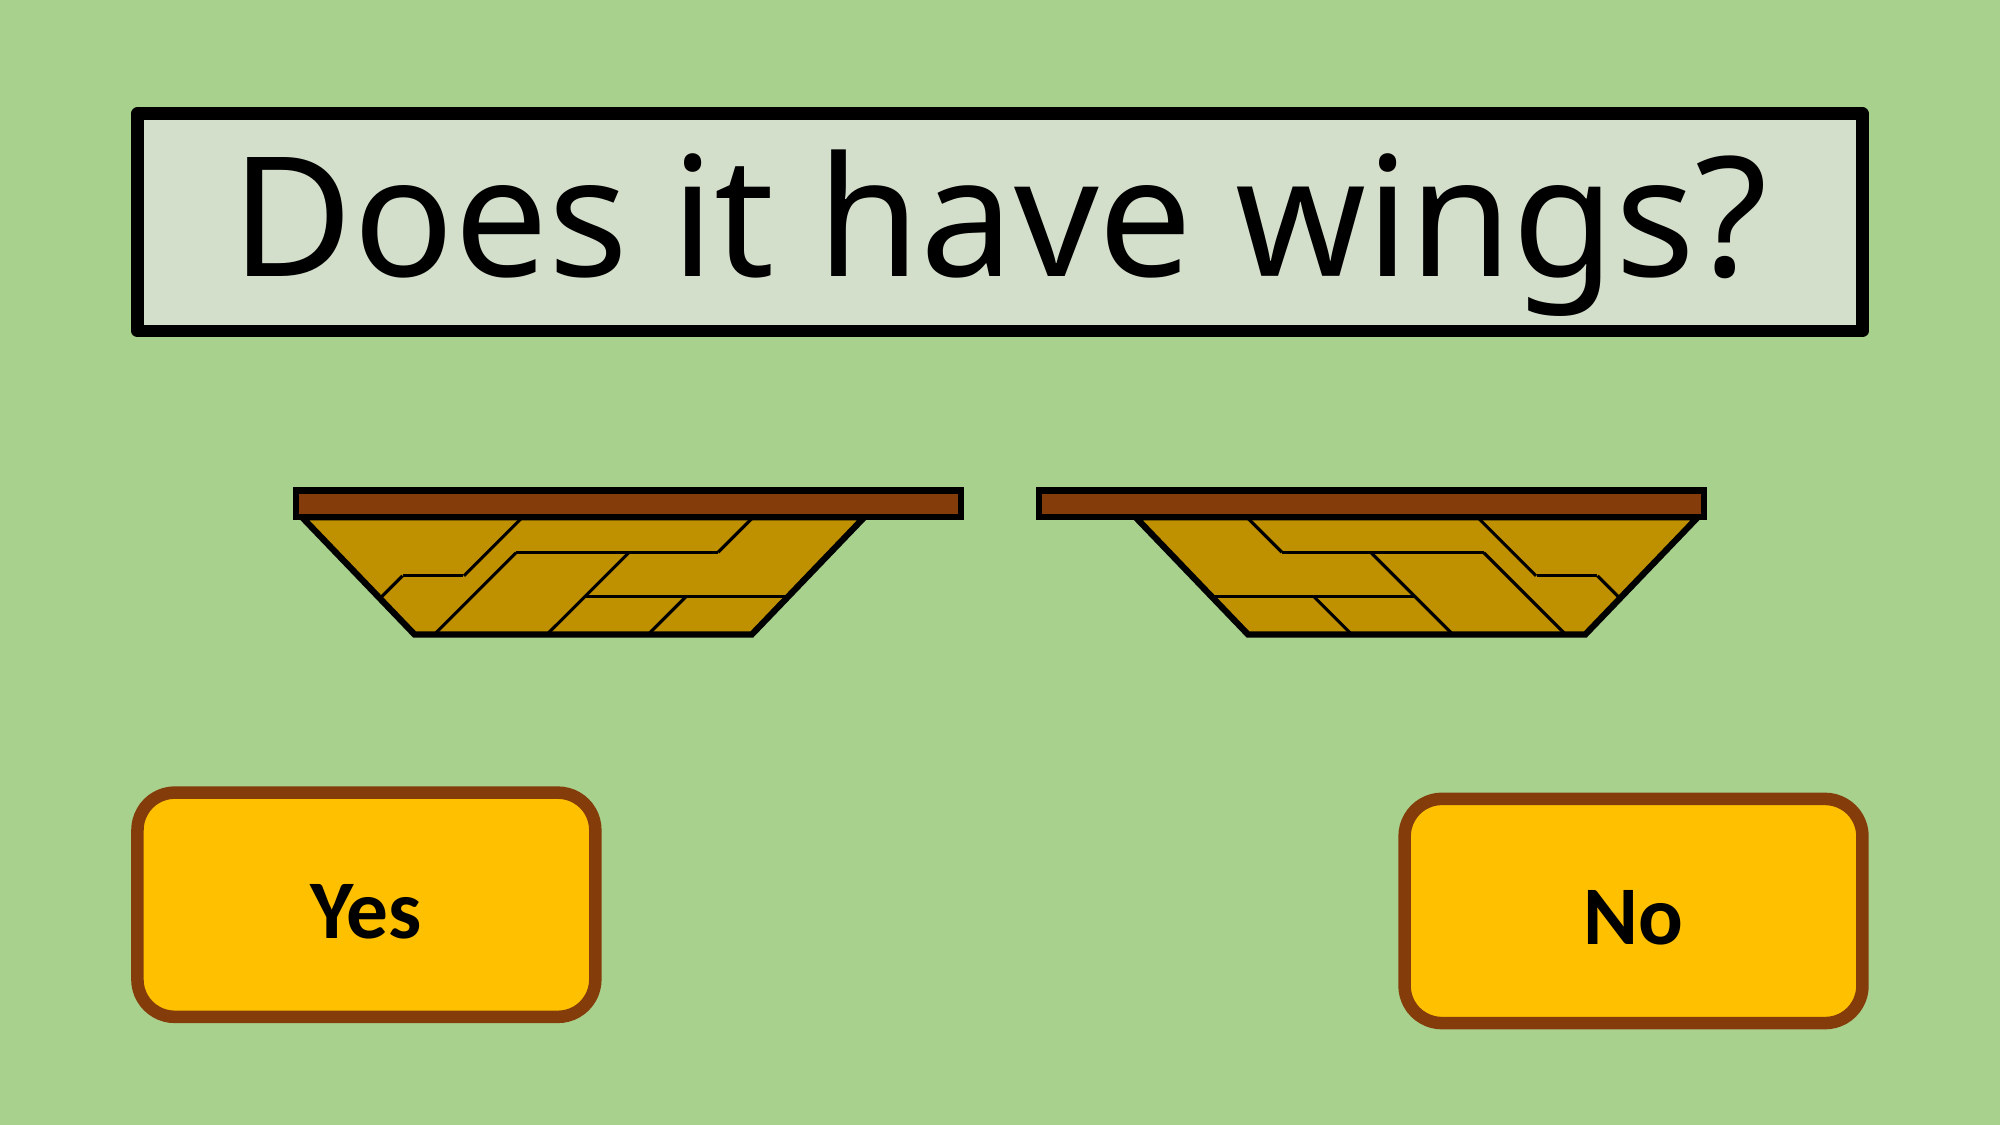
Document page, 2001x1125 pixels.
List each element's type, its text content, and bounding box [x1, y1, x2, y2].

text_box Yes [136, 791, 597, 1018]
title Does it have wings? [137, 113, 1863, 331]
text_box No [1403, 797, 1864, 1025]
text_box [295, 490, 1705, 635]
